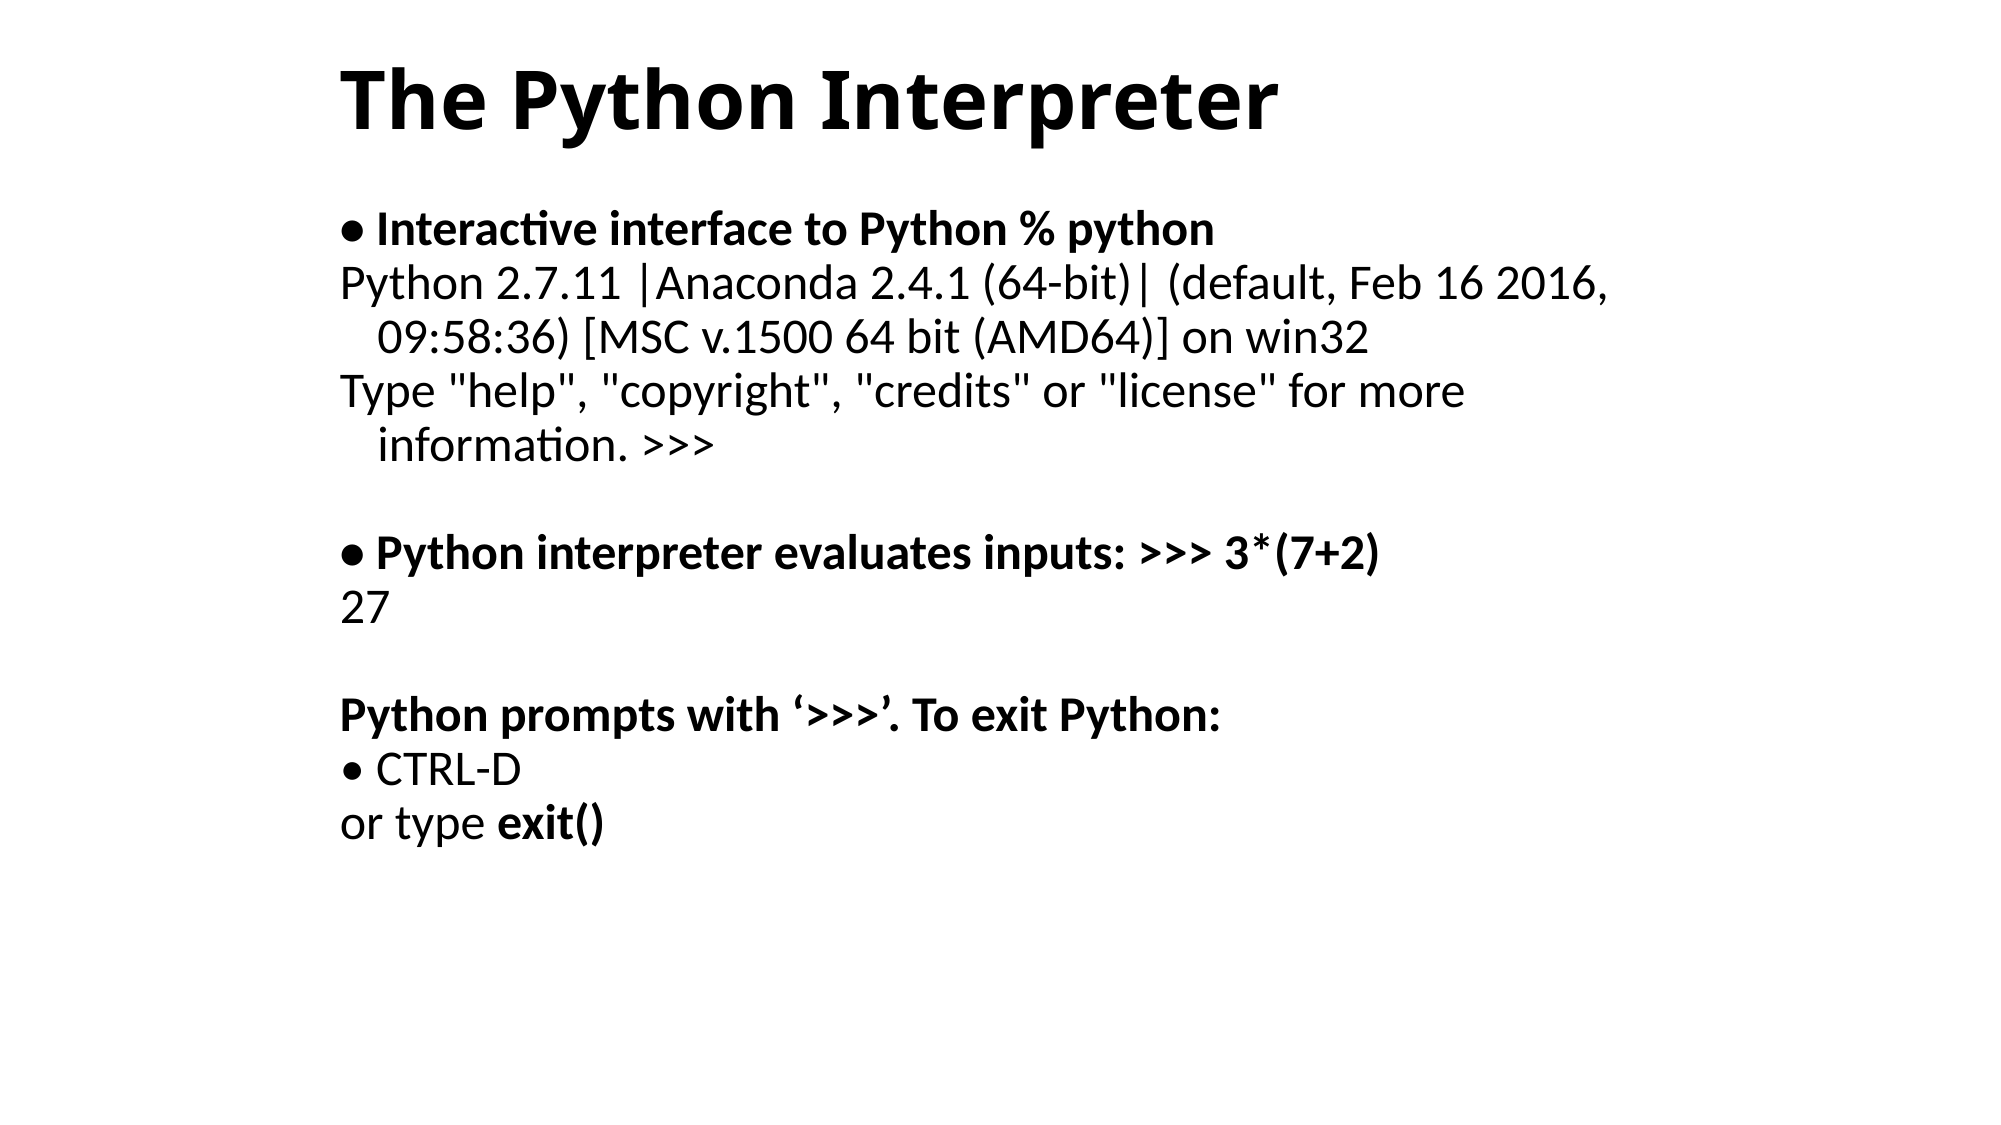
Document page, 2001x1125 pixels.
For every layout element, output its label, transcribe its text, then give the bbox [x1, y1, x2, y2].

title The Python Interpreter [324, 37, 1550, 163]
list • Interactive interface to Python % python Python 2.7.11 |Anaconda 2.4.1 (64-bit)| (default, Feb 16 2016, 09:58:36) [MSC v.1500 64 bit (AMD64)] on win32 Type "help", "copyright", "credits" or "license" for more information. >>> • Python interpreter evaluates inputs: >>> 3*(7+2) 27 Python prompts with ‘>>>’. To exit Python: • CTRL-D or type exit() [324, 187, 1675, 1025]
